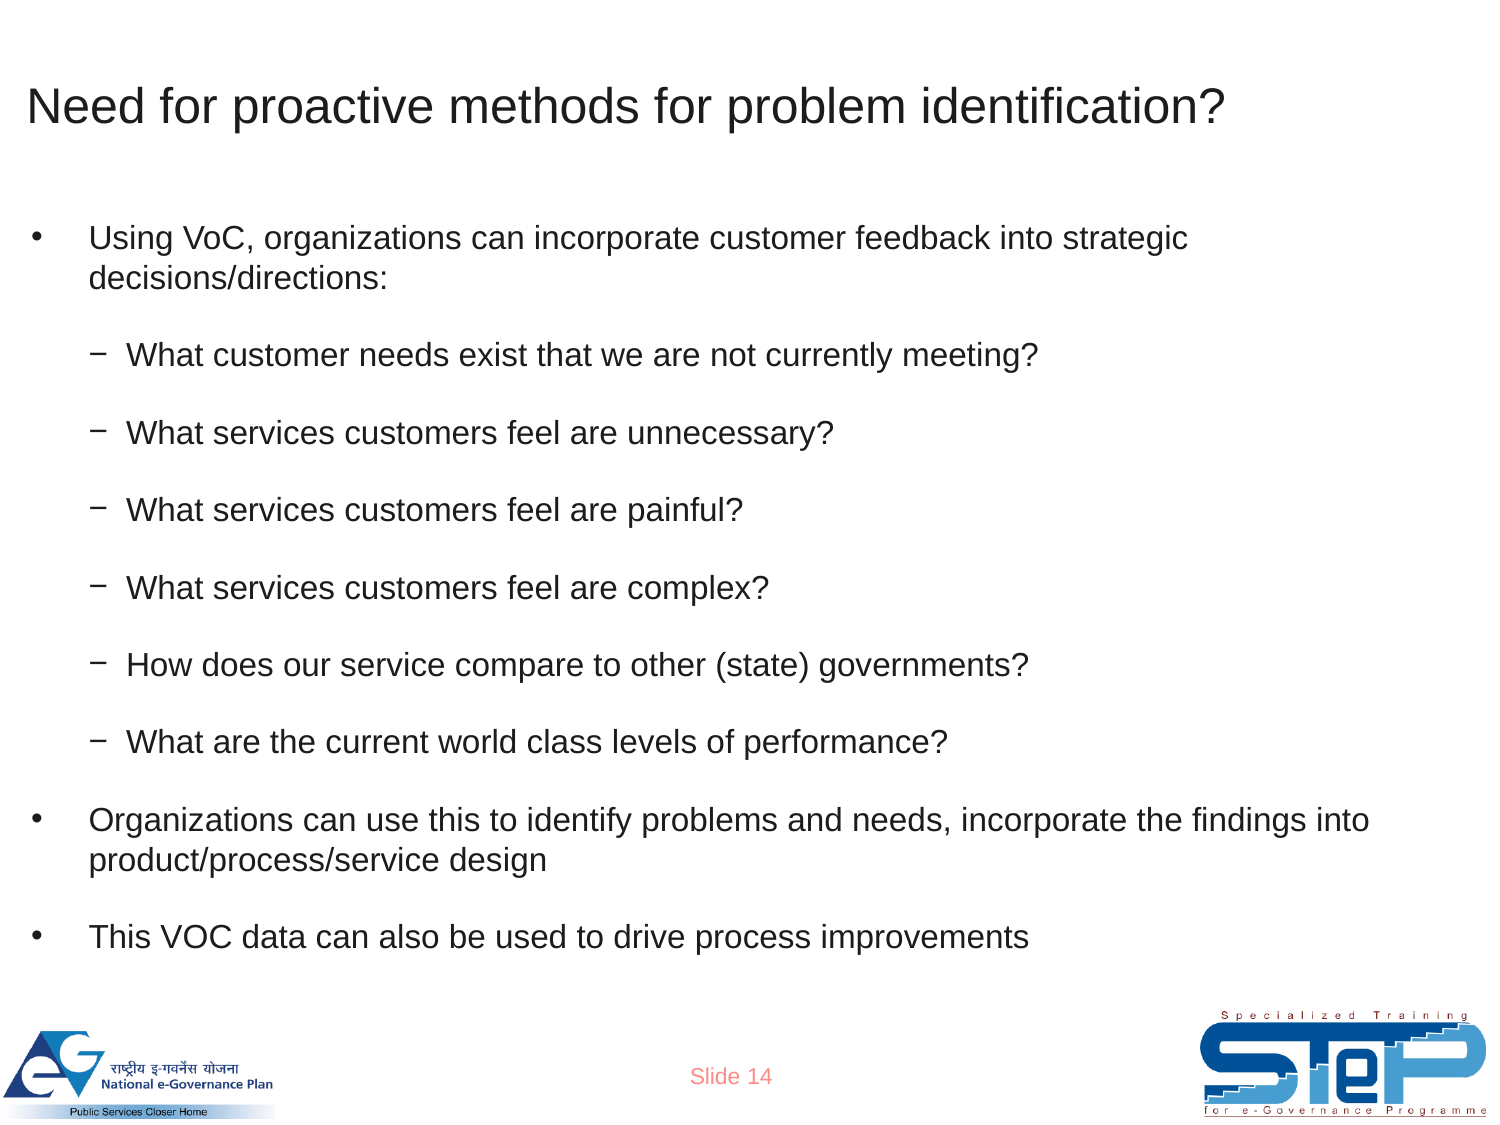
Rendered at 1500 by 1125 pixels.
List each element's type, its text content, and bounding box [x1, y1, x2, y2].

text_box Need for proactive methods for problem identification? [26, 73, 1471, 198]
picture [1200, 1011, 1486, 1117]
picture [2, 1031, 275, 1119]
list Using VoC, organizations can incorporate customer feedback into strategic decisions/directions: What customer needs exist that we are not currently meeting? What services customers feel are unnecessary? What services customers feel are painful? What services customers feel are complex? How does our service compare to other (state) governments? What are the current world class levels of performance? Organizations can use this to identify problems and needs, incorporate the findings into product/process/service design This VOC data can also be used to drive process improvements [30, 215, 1472, 984]
